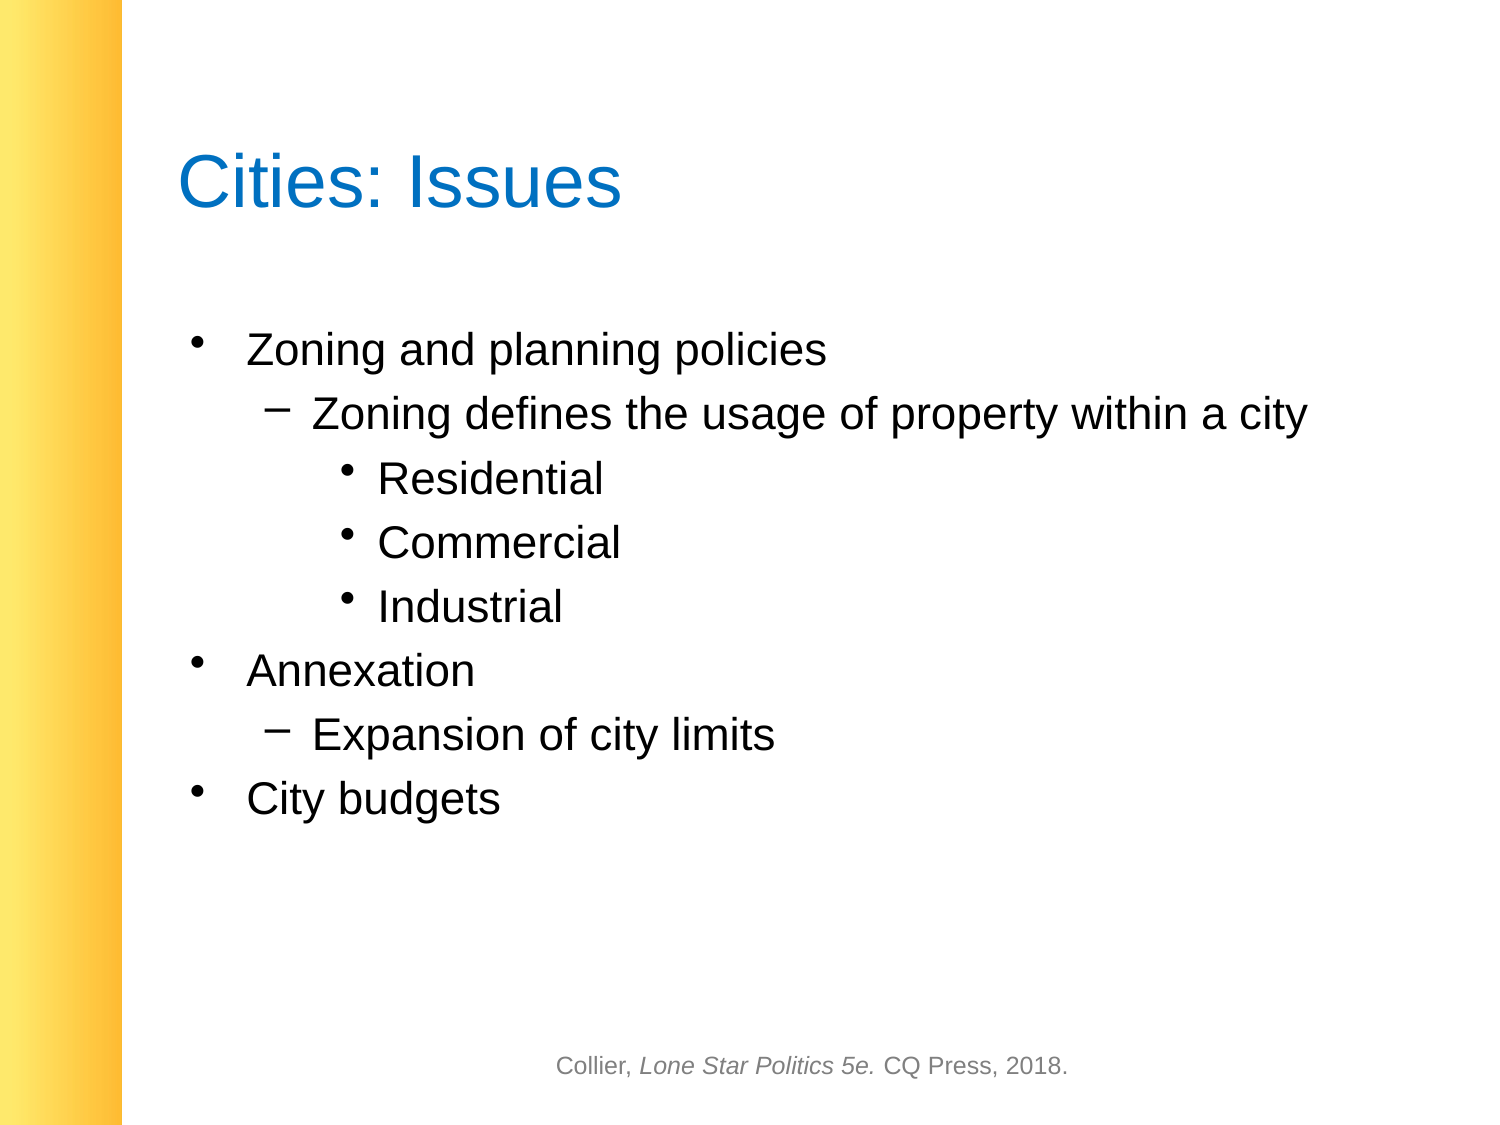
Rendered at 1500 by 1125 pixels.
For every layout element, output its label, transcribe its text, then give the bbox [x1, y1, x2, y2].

list Zoning and planning policies Zoning defines the usage of property within a city Residential Commercial Industrial Annexation Expansion of city limits City budgets [174, 313, 1400, 1088]
picture [0, 0, 1500, 1125]
title Cities: Issues [162, 125, 1475, 313]
text_box Collier, Lone Star Politics 5e. CQ Press, 2018. [525, 1042, 1100, 1087]
